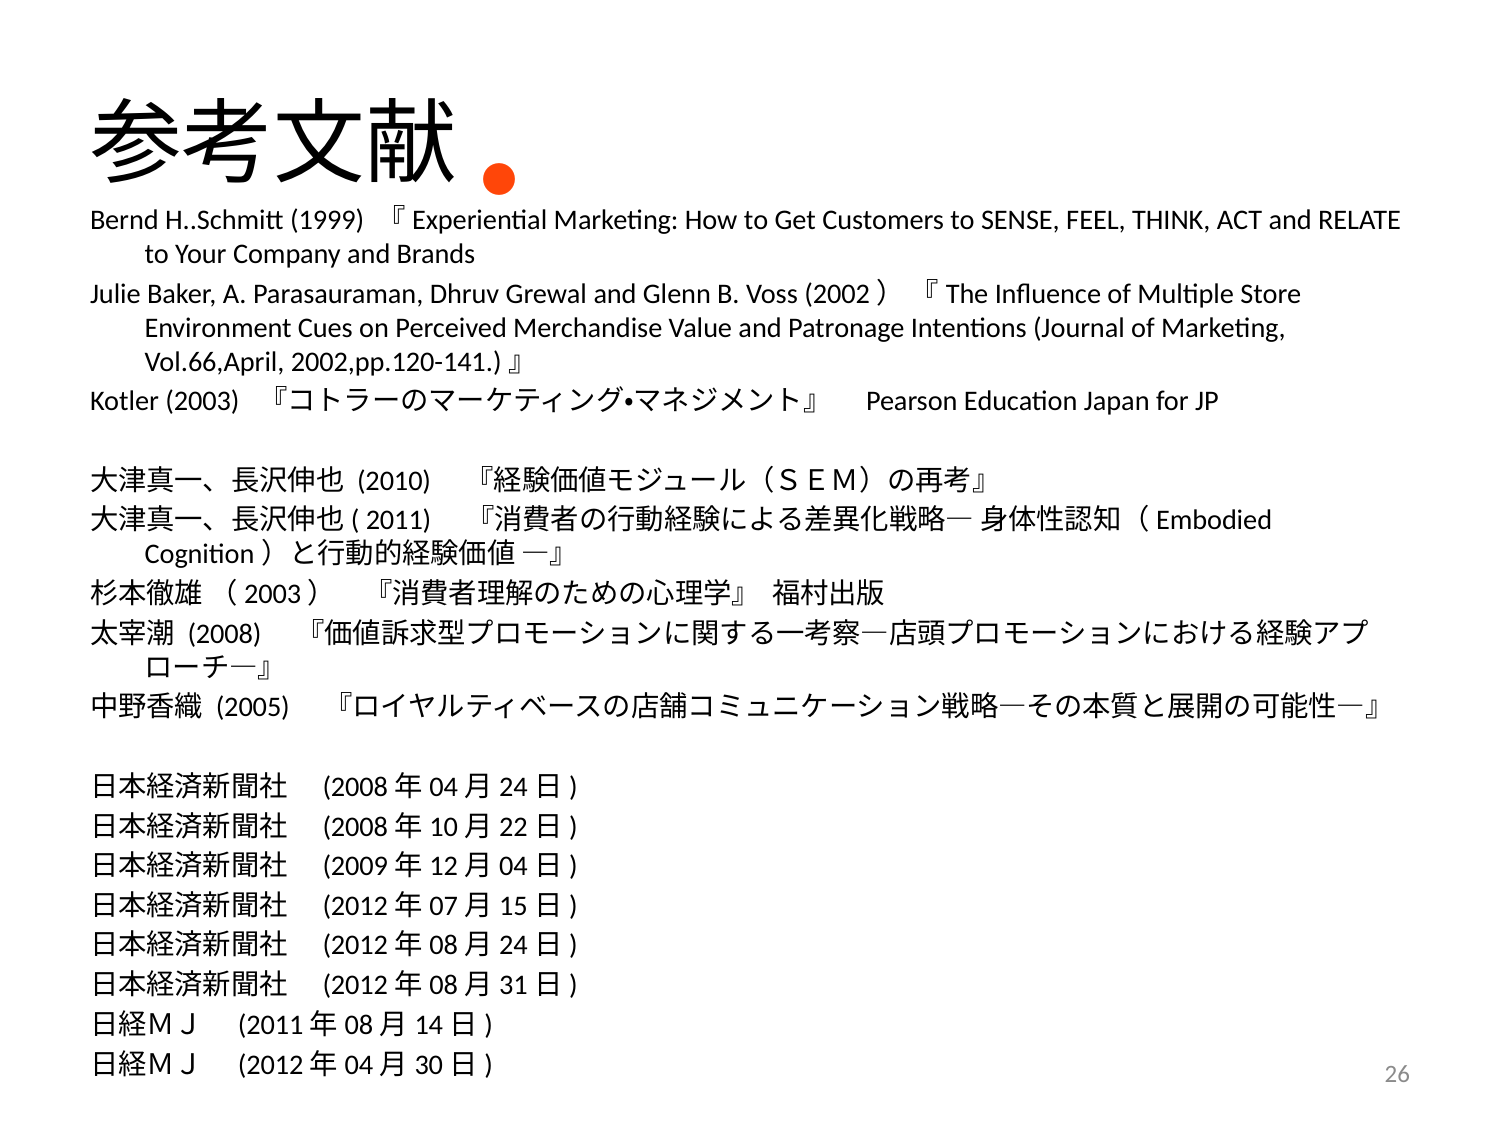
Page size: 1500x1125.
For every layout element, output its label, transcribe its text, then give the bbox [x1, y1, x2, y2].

slide_number 26 [1074, 1042, 1425, 1103]
list Bernd H..Schmitt (1999) 『Experiential Marketing: How to Get Customers to SENSE, FEEL, THINK, ACT and RELATE to Your Company and Brands Julie Baker, A. Parasauraman, Dhruv Grewal and Glenn B. Voss (2002） 『The Influence of Multiple Store Environment Cues on Perceived Merchandise Value and Patronage Intentions (Journal of Marketing, Vol.66,April, 2002,pp.120-141.)』 Kotler (2003) 『コトラーのマーケティング・マネジメント』 Pearson Education Japan for JP 大津真一、長沢伸也 (2010) 『経験価値モジュール（ＳＥＭ）の再考』 大津真一、長沢伸也( 2011) 『消費者の行動経験による差異化戦略― 身体性認知（Embodied Cognition）と行動的経験価値 ―』 杉本徹雄 （2003） 『消費者理解のための心理学』 福村出版 太宰潮 (2008) 『価値訴求型プロモーションに関する一考察―店頭プロモーションにおける経験アプローチ―』 中野香織 (2005) 『ロイヤルティベースの店舗コミュニケーション戦略―その本質と展開の可能性―』 日本経済新聞社 (2008年04月24日) 日本経済新聞社 (2008年10月22日) 日本経済新聞社 (2009年12月04日) 日本経済新聞社 (2012年07月15日) 日本経済新聞社 (2012年08月24日) 日本経済新聞社 (2012年08月31日) 日経ＭＪ (2011年08月14日) 日経ＭＪ (2012年04月30日) [75, 193, 1425, 1125]
title 参考文献 [75, 45, 1425, 193]
text_box ・ [409, 78, 589, 274]
